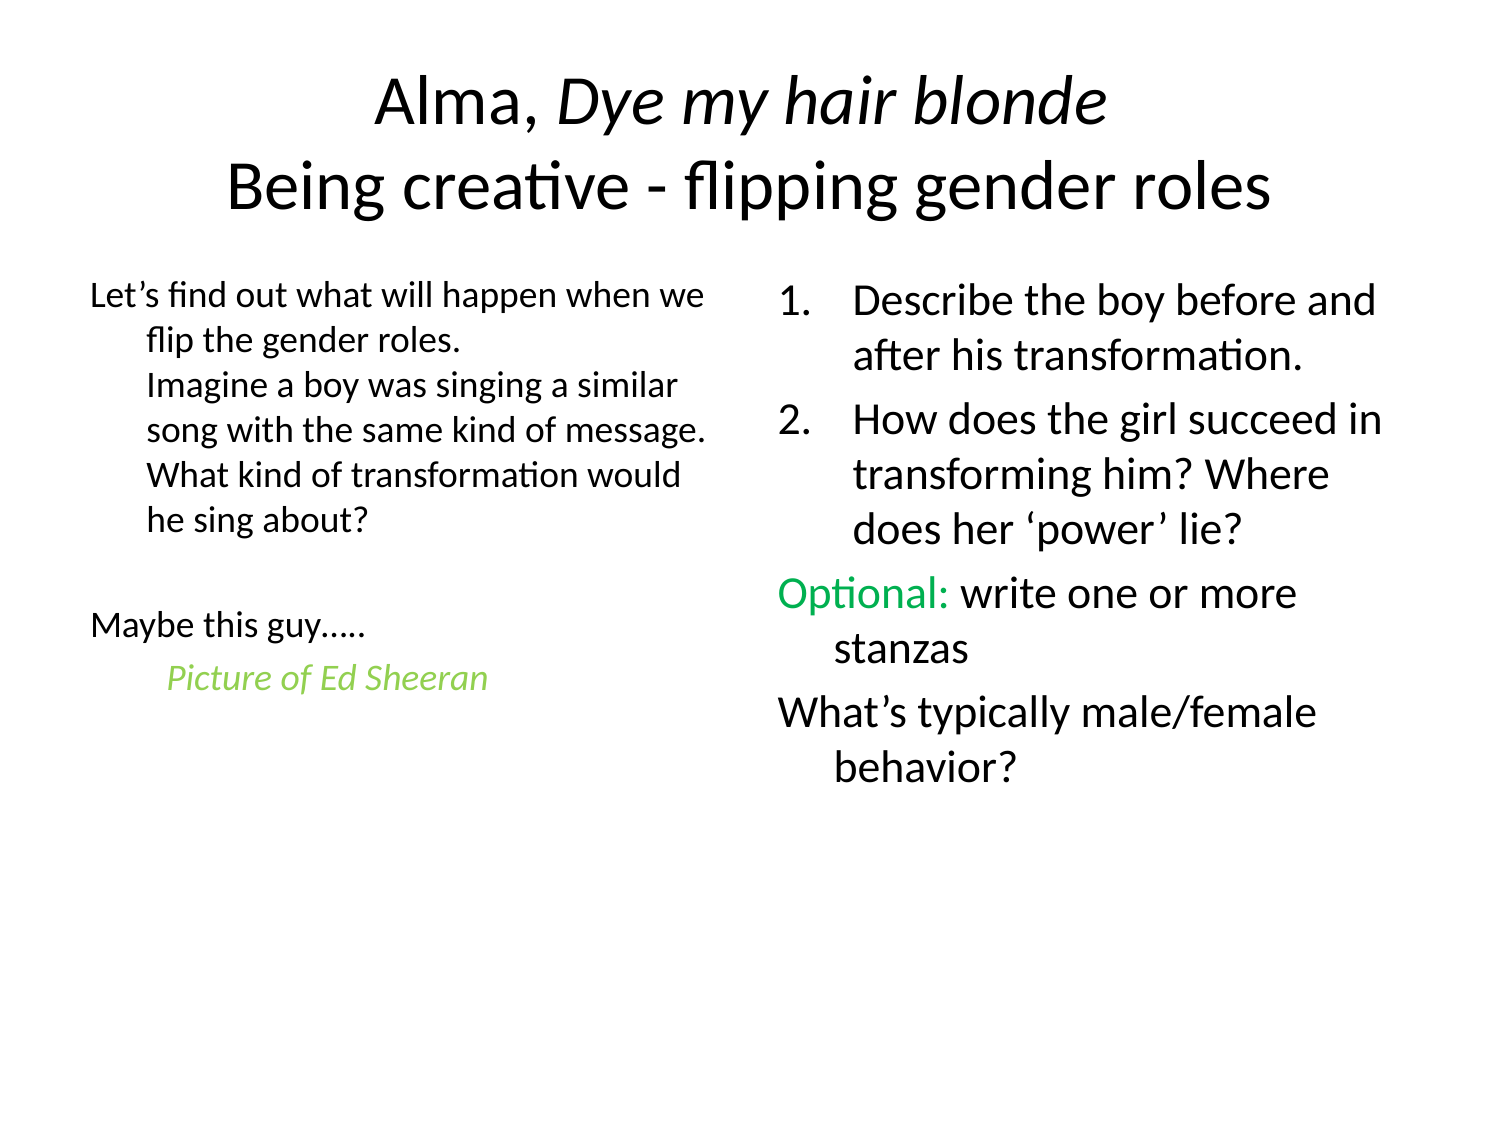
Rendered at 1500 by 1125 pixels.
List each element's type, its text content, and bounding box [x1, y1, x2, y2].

list Let’s find out what will happen when we flip the gender roles. Imagine a boy was singing a similar song with the same kind of message. What kind of transformation would he sing about? Maybe this guy….. Picture of Ed Sheeran [75, 262, 738, 1005]
list Describe the boy before and after his transformation. How does the girl succeed in transforming him? Where does her ‘power’ lie? Optional: write one or more stanzas What’s typically male/female behavior? [762, 262, 1425, 1005]
title Alma, Dye my hair blonde Being creative - flipping gender roles [75, 45, 1425, 233]
